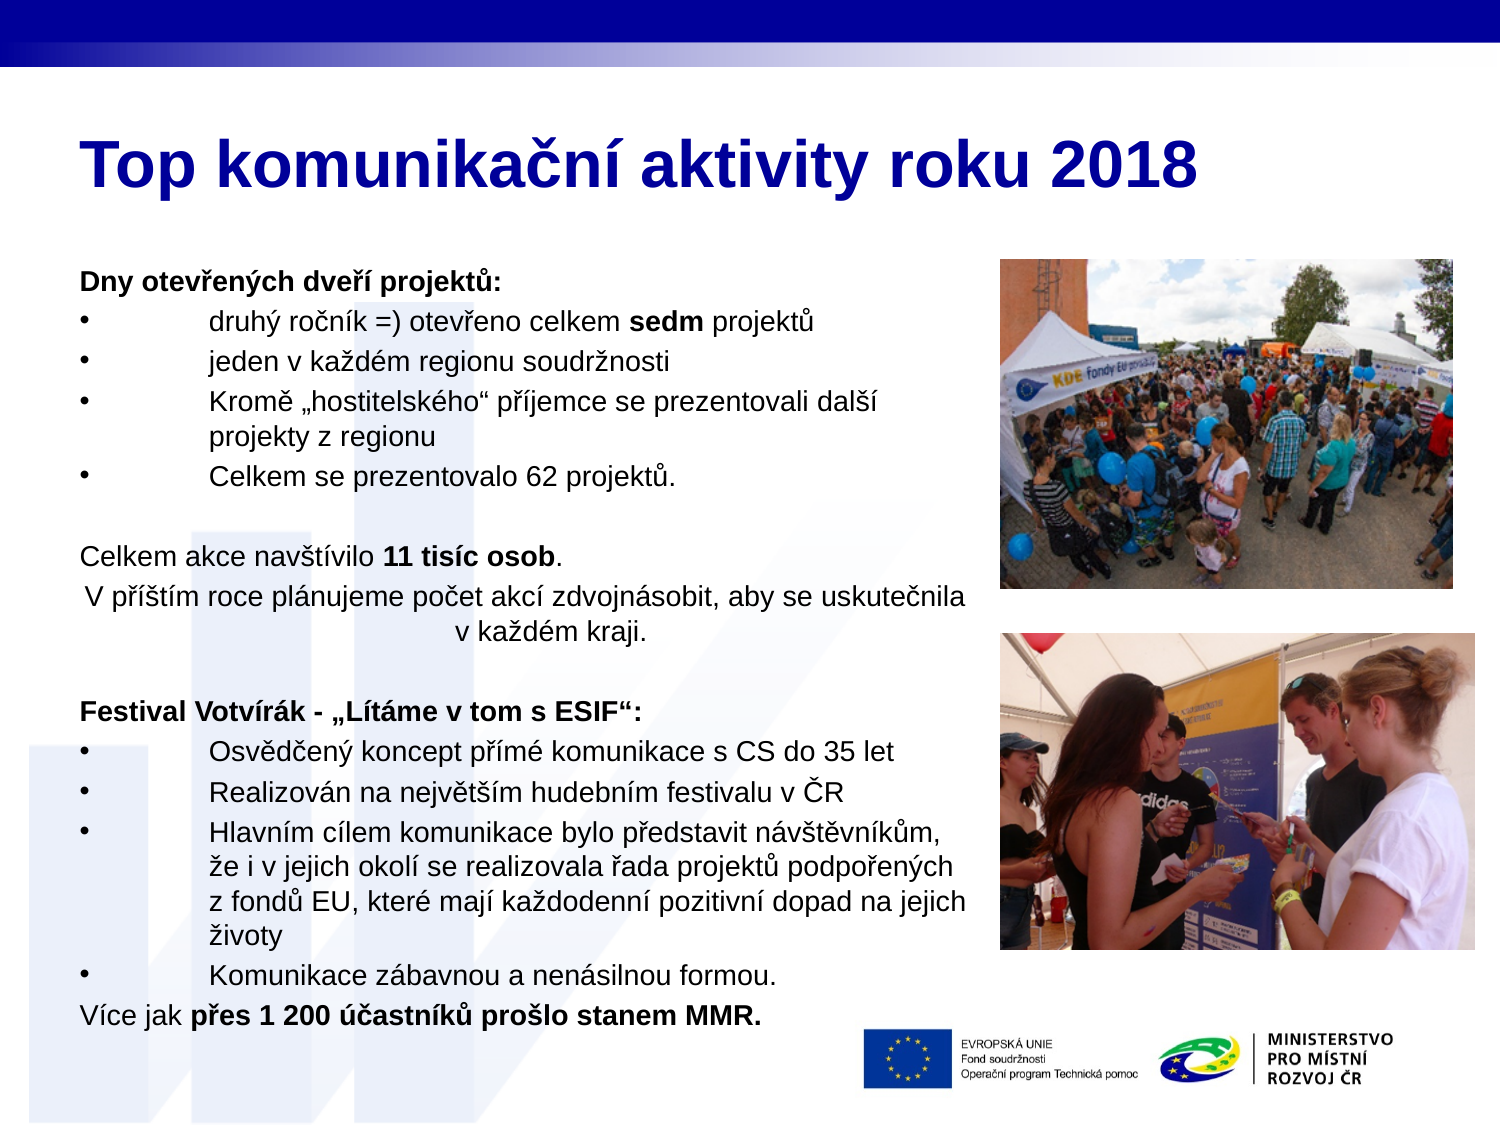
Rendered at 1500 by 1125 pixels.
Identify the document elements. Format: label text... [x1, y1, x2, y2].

title Top komunikační aktivity roku 2018 [64, 113, 1425, 197]
picture [999, 259, 1454, 589]
picture [999, 633, 1475, 951]
list Dny otevřených dveří projektů: druhý ročník =) otevřeno celkem sedm projektů jeden v každém regionu soudržnosti Kromě „hostitelského“ příjemce se prezentovali další projekty z regionu Celkem se prezentovalo 62 projektů. Celkem akce navštívilo 11 tisíc osob. V příštím roce plánujeme počet akcí zdvojnásobit, aby se uskutečnila v každém kraji. Festival Votvírák - „Lítáme v tom s ESIF“: Osvědčený koncept přímé komunikace s CS do 35 let Realizován na největším hudebním festivalu v ČR Hlavním cílem komunikace bylo představit návštěvníkům, že i v jejich okolí se realizovala řada projektů podpořených z fondů EU, které mají každodenní pozitivní dopad na jejich životy Komunikace zábavnou a nenásilnou formou. Více jak přes 1 200 účastníků prošlo stanem MMR. [64, 255, 987, 1106]
picture [29, 302, 1412, 1125]
